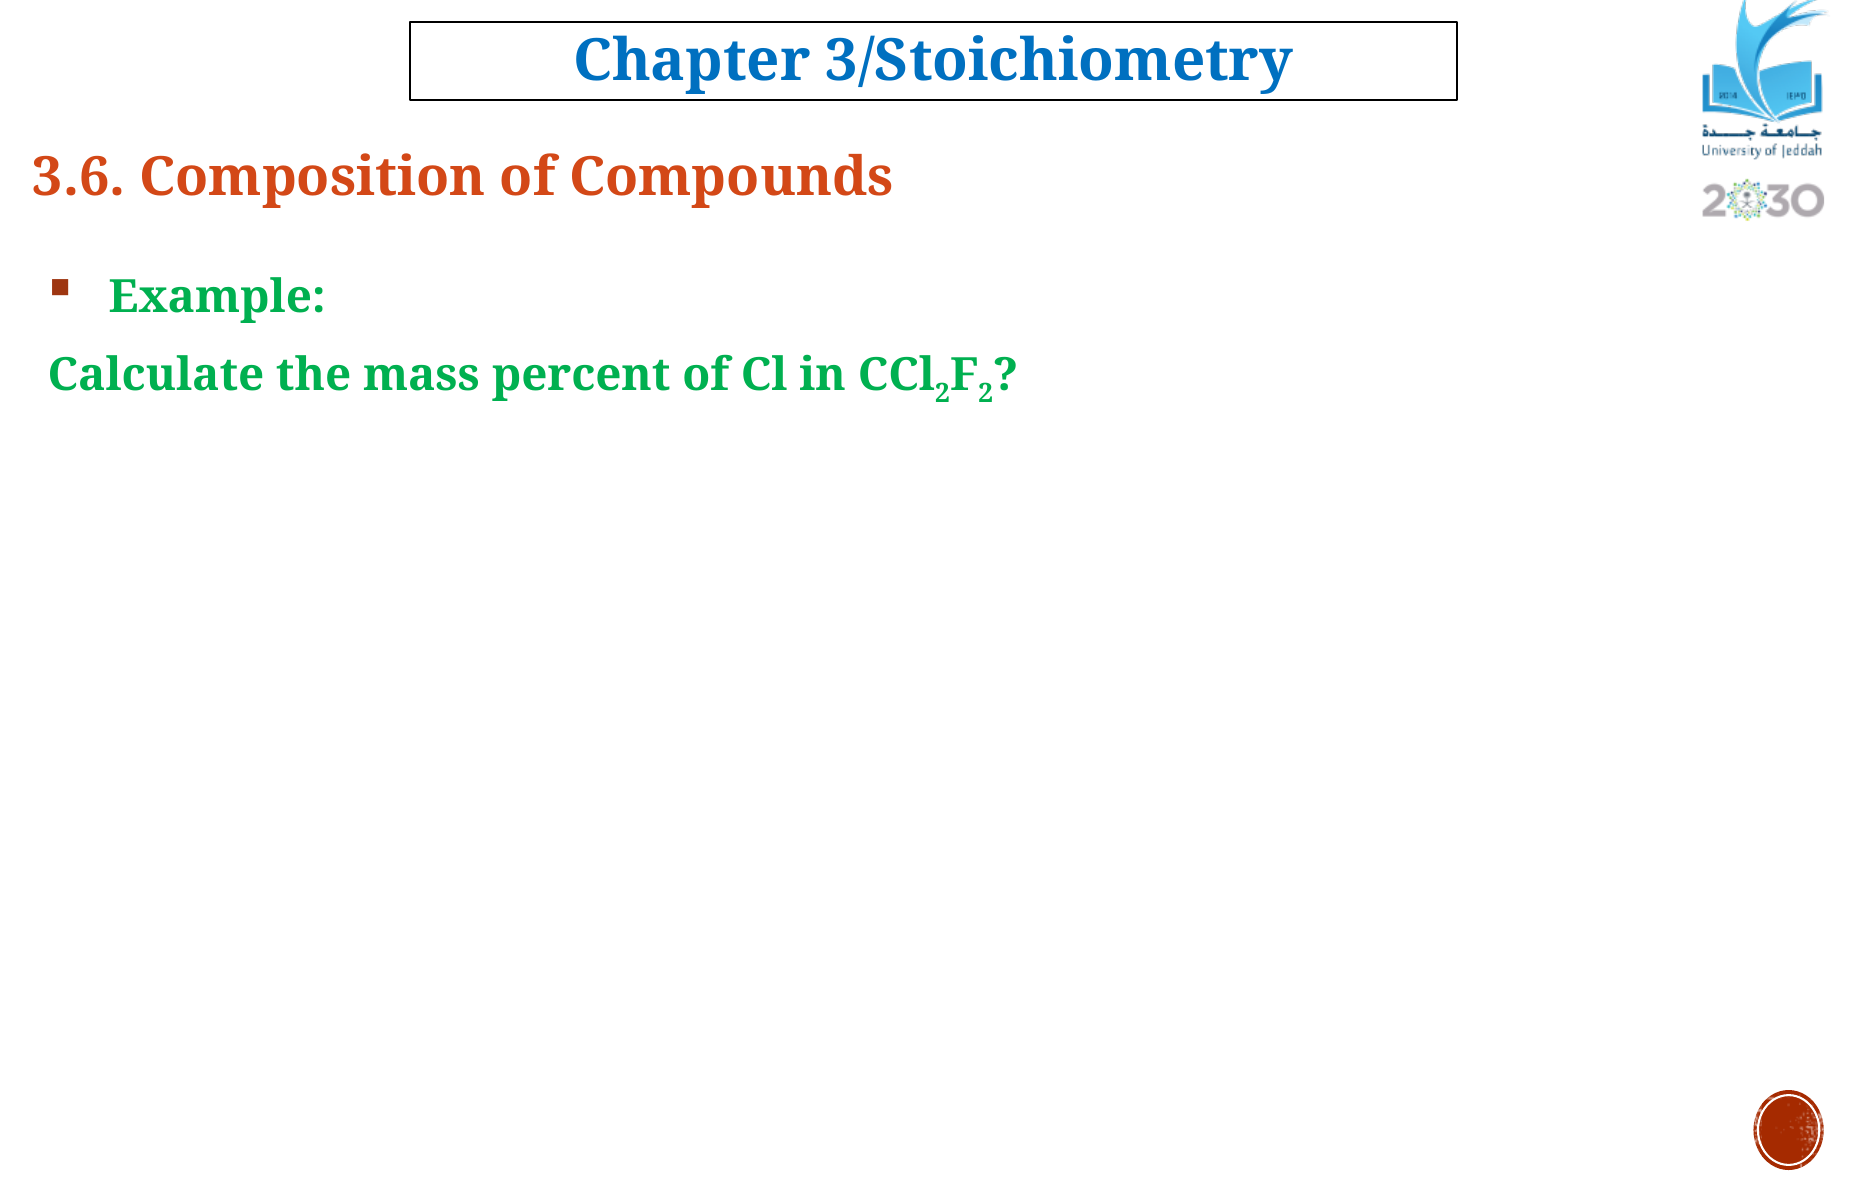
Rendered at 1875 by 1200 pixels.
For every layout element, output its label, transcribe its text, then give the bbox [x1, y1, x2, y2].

picture [1681, 0, 1846, 227]
text_box 3.6. Composition of Compounds [17, 133, 1223, 215]
text_box Chapter 3/Stoichiometry [409, 21, 1458, 101]
list Example: Calculate the mass percent of Cl in CCl2F2? [32, 265, 1540, 426]
